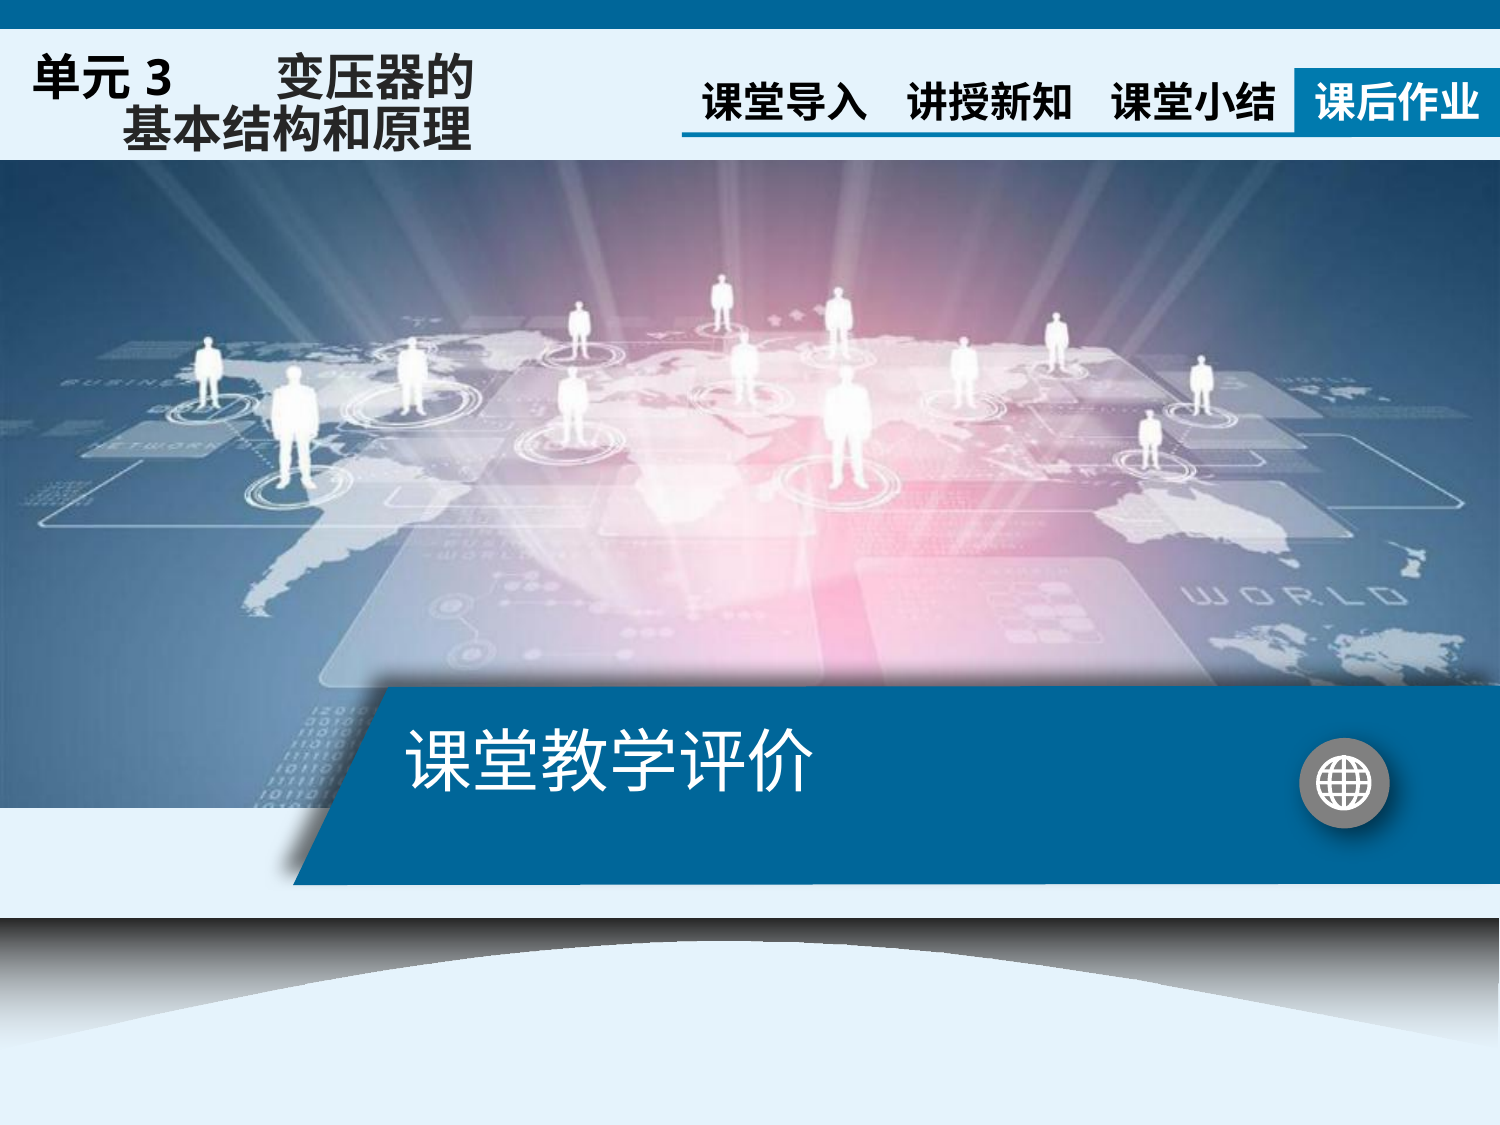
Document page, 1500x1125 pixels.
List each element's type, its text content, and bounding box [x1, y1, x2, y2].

picture [0, 160, 1500, 808]
title 课堂教学评价 [388, 654, 1499, 809]
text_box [16, 45, 1500, 166]
